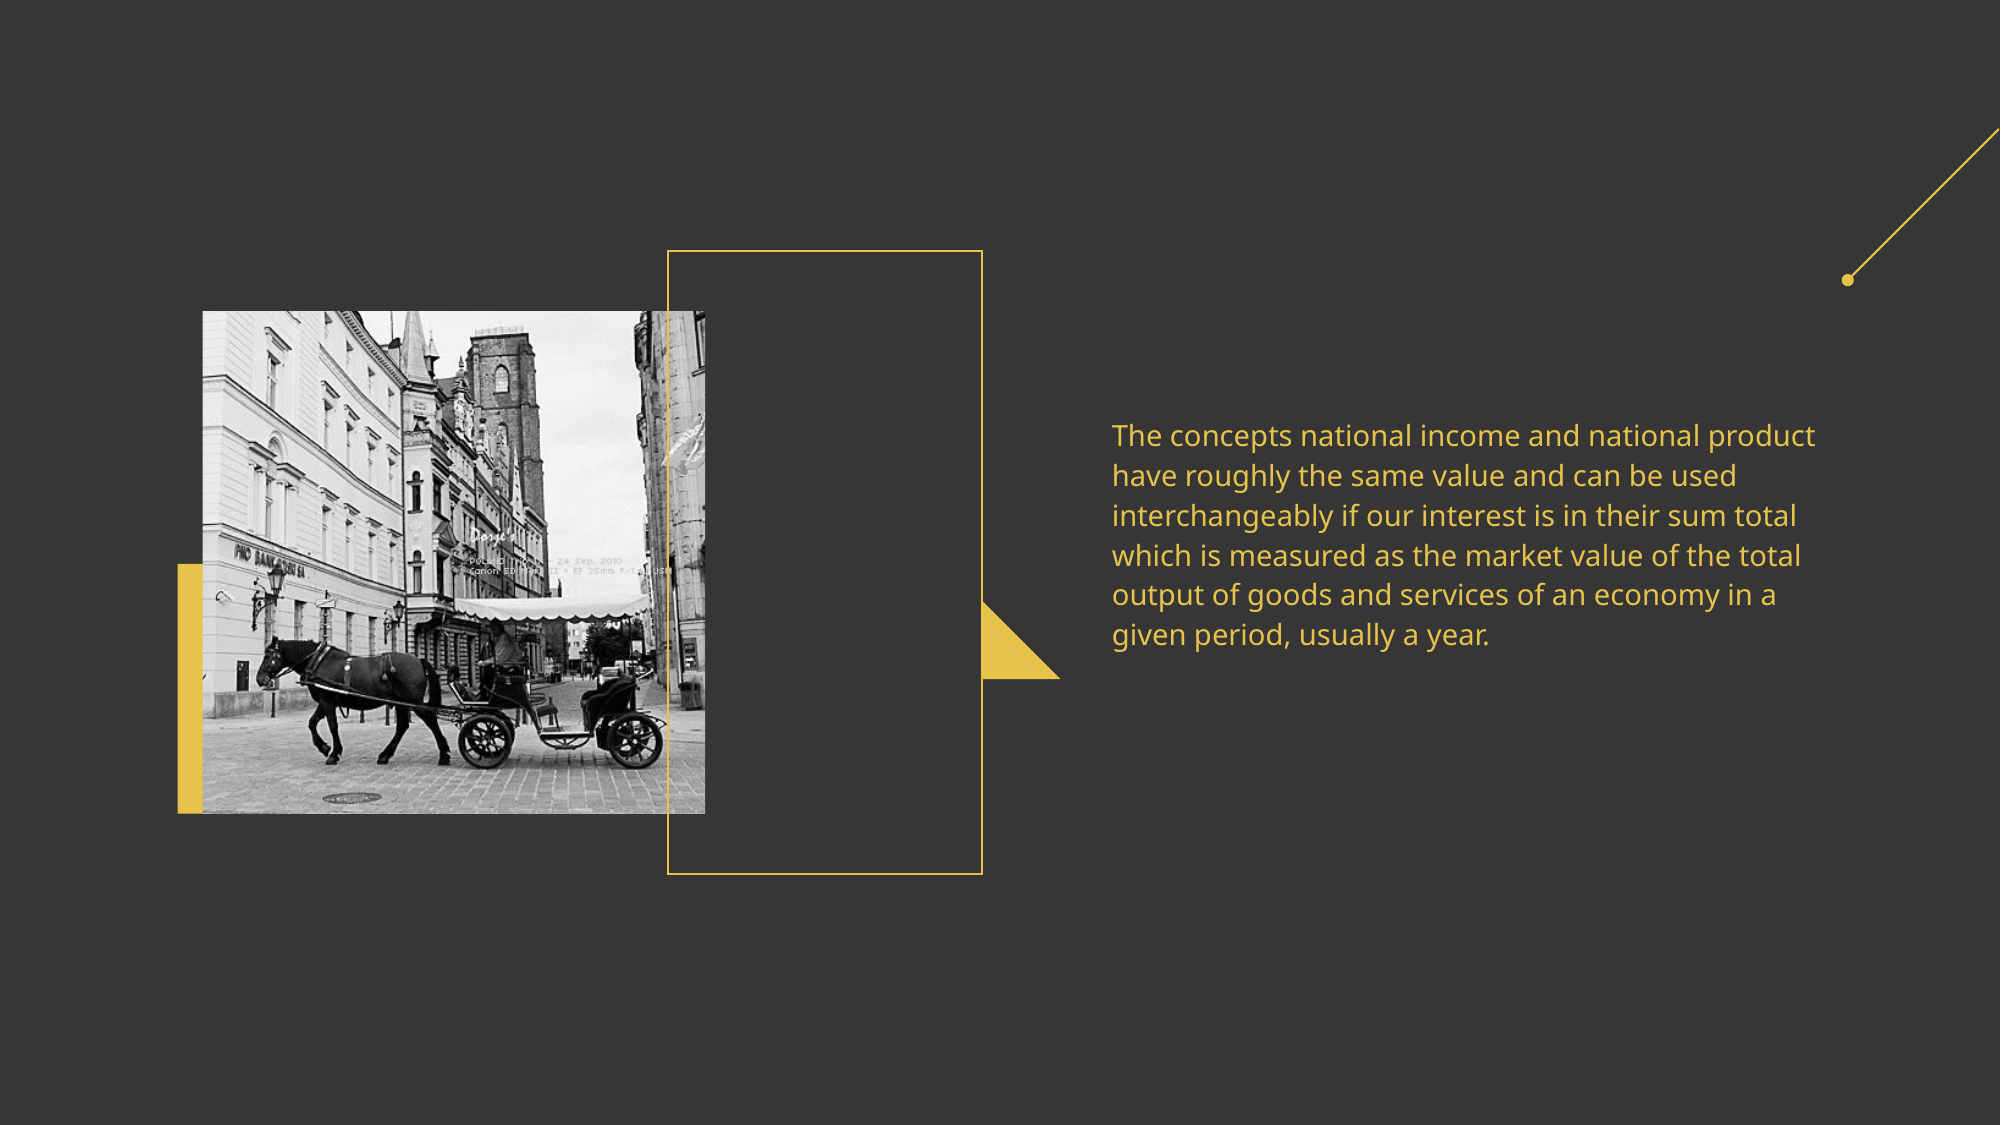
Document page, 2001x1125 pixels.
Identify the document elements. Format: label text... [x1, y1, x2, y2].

text_box [177, 563, 224, 815]
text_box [1847, 128, 1999, 281]
text_box The concepts national income and national product have roughly the same value and can be used interchangeably if our interest is in their sum total which is measured as the market value of the total output of goods and services of an economy in a given period, usually a year. [1097, 405, 1848, 659]
picture [202, 311, 706, 814]
text_box [667, 250, 983, 875]
text_box [980, 598, 1063, 681]
